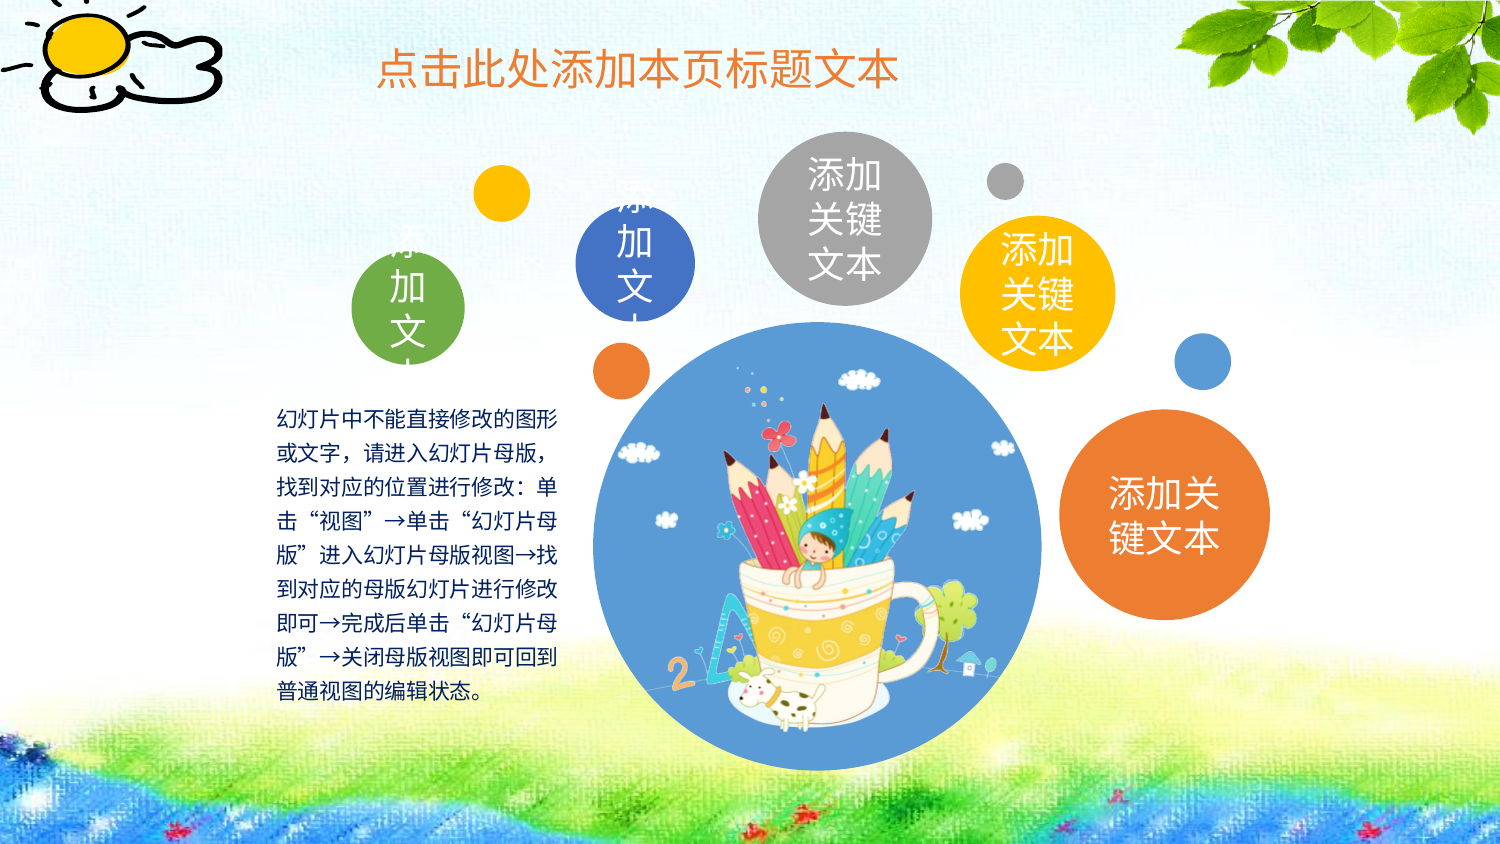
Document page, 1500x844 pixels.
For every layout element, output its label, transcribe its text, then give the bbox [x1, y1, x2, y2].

text_box [1174, 333, 1232, 391]
text_box [682, 322, 952, 367]
text_box 幻灯片中不能直接修改的图形或文字，请进入幻灯片母版，找到对应的位置进行修改：单击“视图”→单击“幻灯片母版”进入幻灯片母版视图→找到对应的母版幻灯片进行修改即可→完成后单击“幻灯片母版”→关闭母版视图即可回到普通视图的编辑状态。 [261, 390, 590, 712]
text_box [593, 342, 650, 367]
text_box [473, 165, 531, 222]
text_box [986, 162, 1024, 200]
text_box 添加关键文本 [758, 131, 933, 306]
text_box 添加关键文本 [1069, 409, 1270, 621]
text_box 添加文本 [575, 204, 695, 323]
text_box [691, 732, 944, 771]
text_box 添加关键文本 [960, 215, 1116, 367]
text_box 添加文本 [351, 251, 465, 365]
picture [0, 0, 1500, 844]
text_box 点击此处添加本页标题文本 [360, 34, 972, 102]
